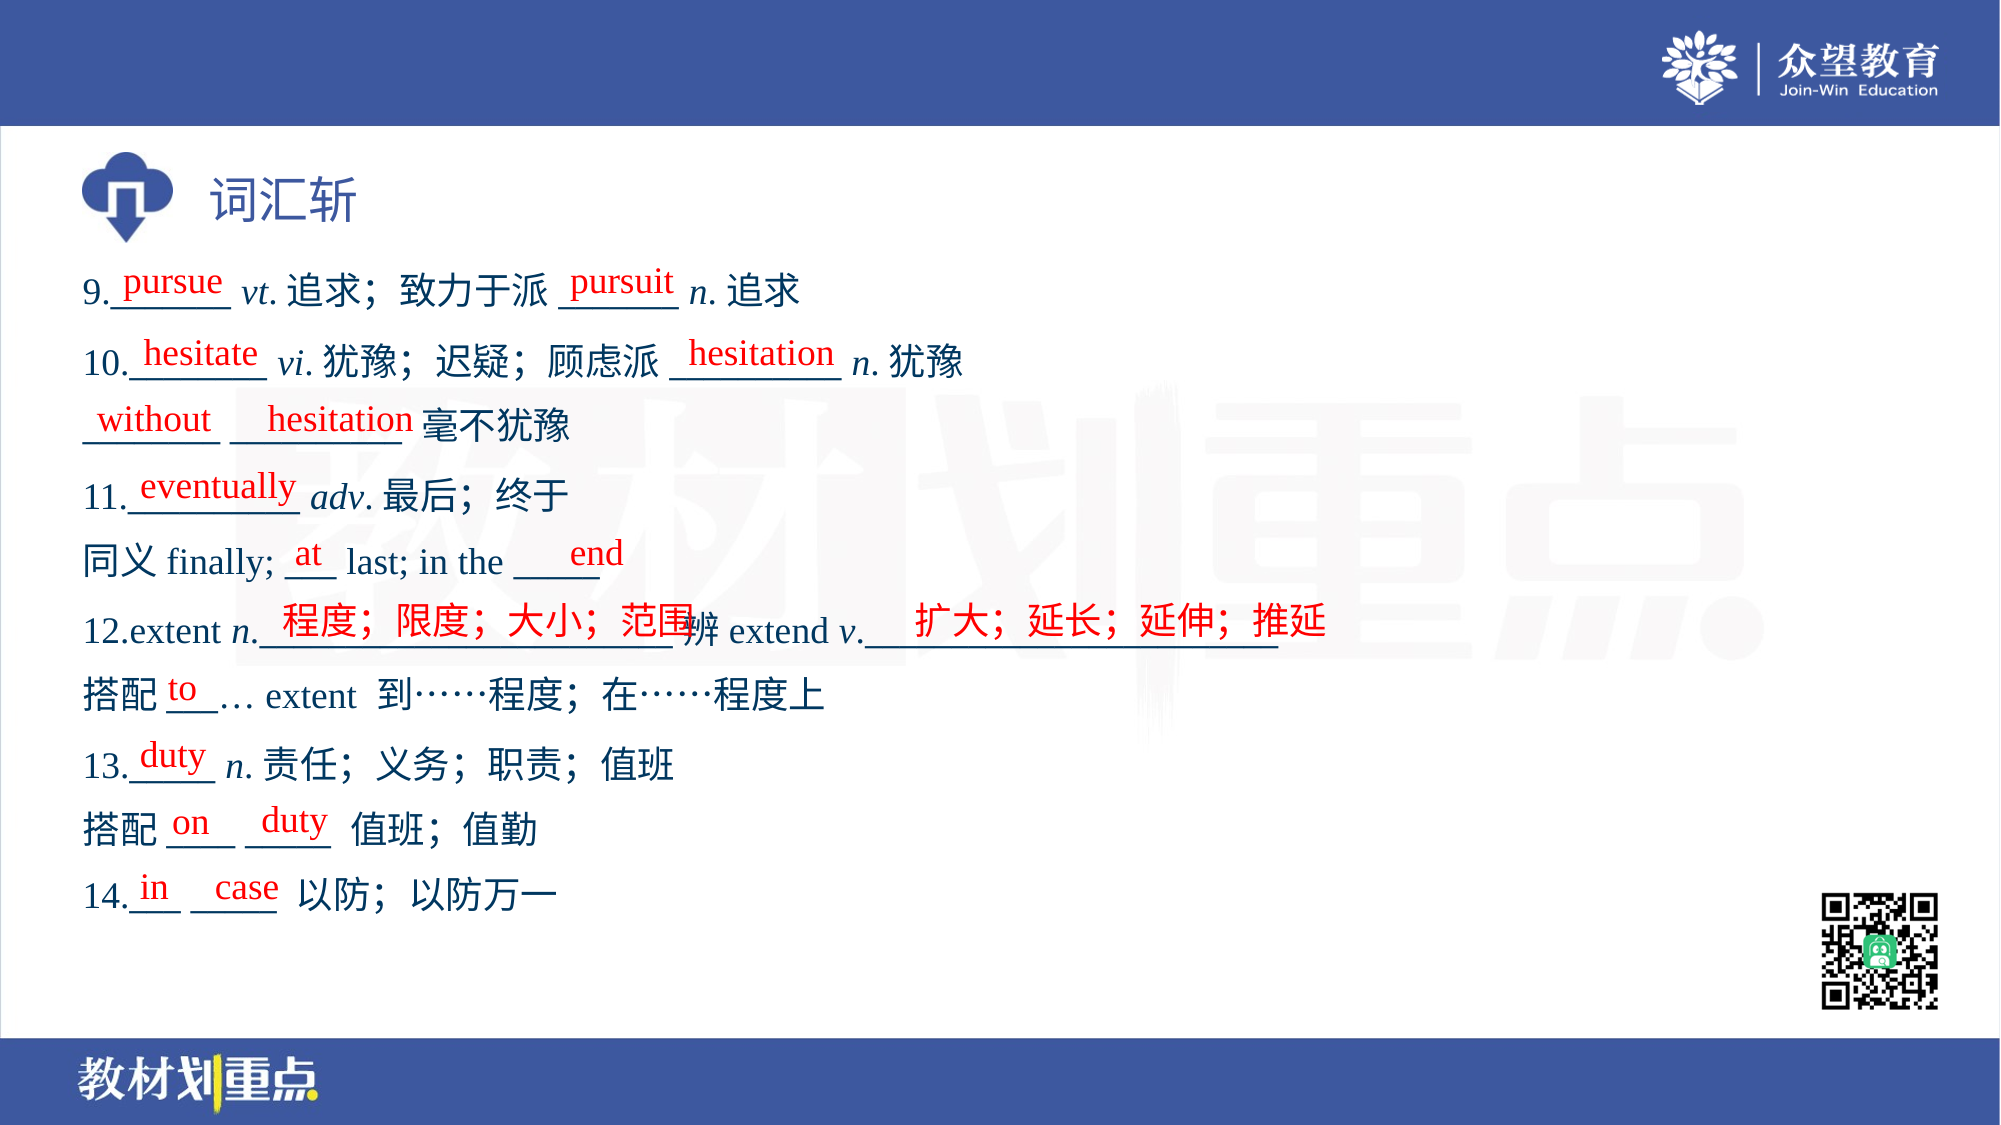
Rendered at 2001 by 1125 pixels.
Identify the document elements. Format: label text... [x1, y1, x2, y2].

text_box pursuit [556, 236, 688, 295]
text_box without [83, 374, 226, 433]
text_box pursue [109, 236, 237, 295]
text_box hesitate [130, 308, 273, 367]
text_box 10.________ vi.犹豫；迟疑；顾虑派__________ n.犹豫 ________ __________ 毫不犹豫 [82, 313, 1817, 441]
text_box 程度；限度；大小；范围 [268, 577, 709, 636]
text_box duty [126, 710, 221, 769]
picture [0, 0, 2000, 1125]
text_box in [126, 842, 183, 901]
text_box on [158, 777, 224, 836]
text_box 13._____ n.责任；义务；职责；值班 搭配____ _____ 值班；值勤 [82, 717, 1817, 844]
text_box case [201, 842, 294, 901]
text_box 9._______ vt.追求；致力于派_______ n.追求 [82, 247, 1817, 306]
text_box 11.__________ adv.最后；终于 同义finally; ___ last; in the _____ [82, 448, 1817, 575]
text_box hesitation [675, 308, 849, 367]
text_box at [281, 508, 336, 567]
text_box 14.___ _____ 以防；以防万一 [82, 850, 1817, 909]
text_box end [556, 508, 638, 567]
text_box hesitation [254, 374, 428, 433]
text_box to [154, 643, 211, 702]
text_box 扩大；延长；延伸；推延 [901, 577, 1341, 636]
text_box duty [247, 775, 342, 834]
text_box eventually [126, 441, 311, 500]
text_box 12.extent n.________________________辨extend v.________________________ 搭配___… extent 到……程度；在……程度上 [82, 582, 1817, 710]
